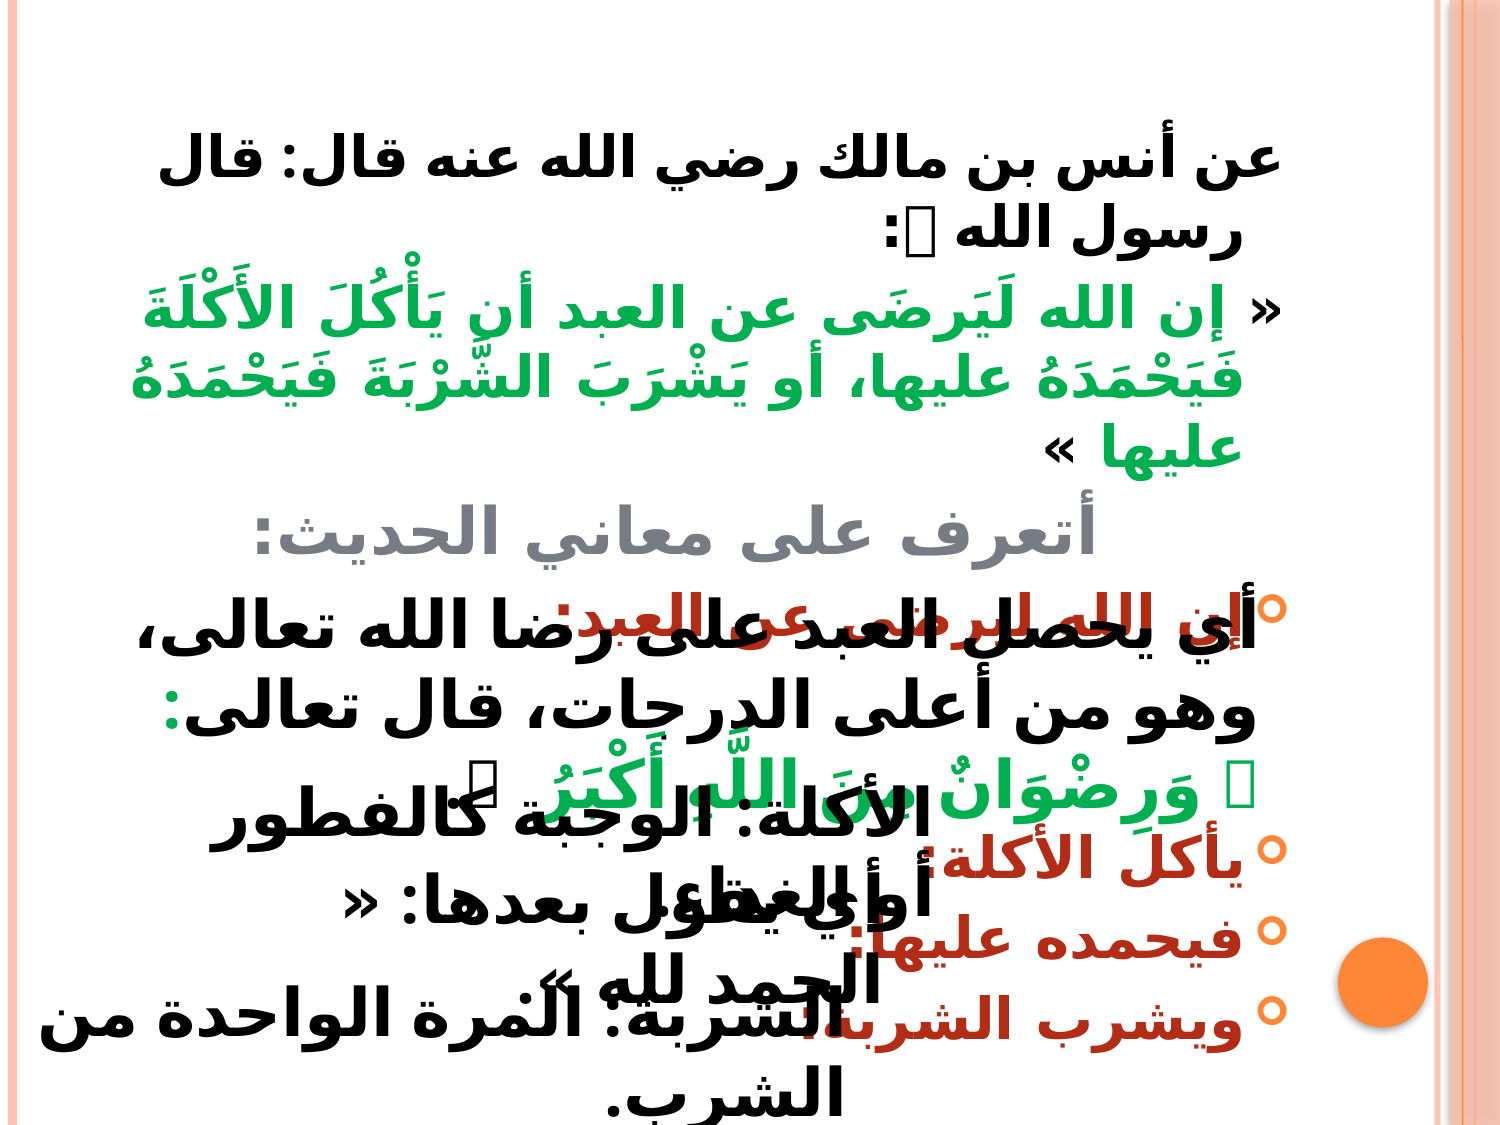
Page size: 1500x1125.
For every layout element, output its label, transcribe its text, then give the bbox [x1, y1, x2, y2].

text_box الشربة: المرة الواحدة من الشرب. [0, 962, 863, 1125]
text_box أي يحصل العبد على رضا الله تعالى، وهو من أعلى الدرجات، قال تعالى:  وَرِضْوَانٌ مِنَ اللَّهِ أَكْبَرُ . [99, 574, 1275, 830]
list عن أنس بن مالك رضي الله عنه قال: قال رسول الله : « إن الله لَيَرضَى عن العبد أن يَأْكُلَ الأَكْلَةَ فَيَحْمَدَهُ عليها، أو يَشْرَبَ الشَّرْبَةَ فَيَحْمَدَهُ عليها » أتعرف على معاني الحديث: إن الله ليرضى عن العبد: يأكل الأكلة: فيحمده عليها: ويشرب الشربة: [50, 112, 1300, 1062]
text_box أي يقول بعدها: « الحمد لله ». [212, 849, 900, 1025]
text_box الأكلة: الوجبة كالفطور أو الغداء. [174, 762, 950, 938]
